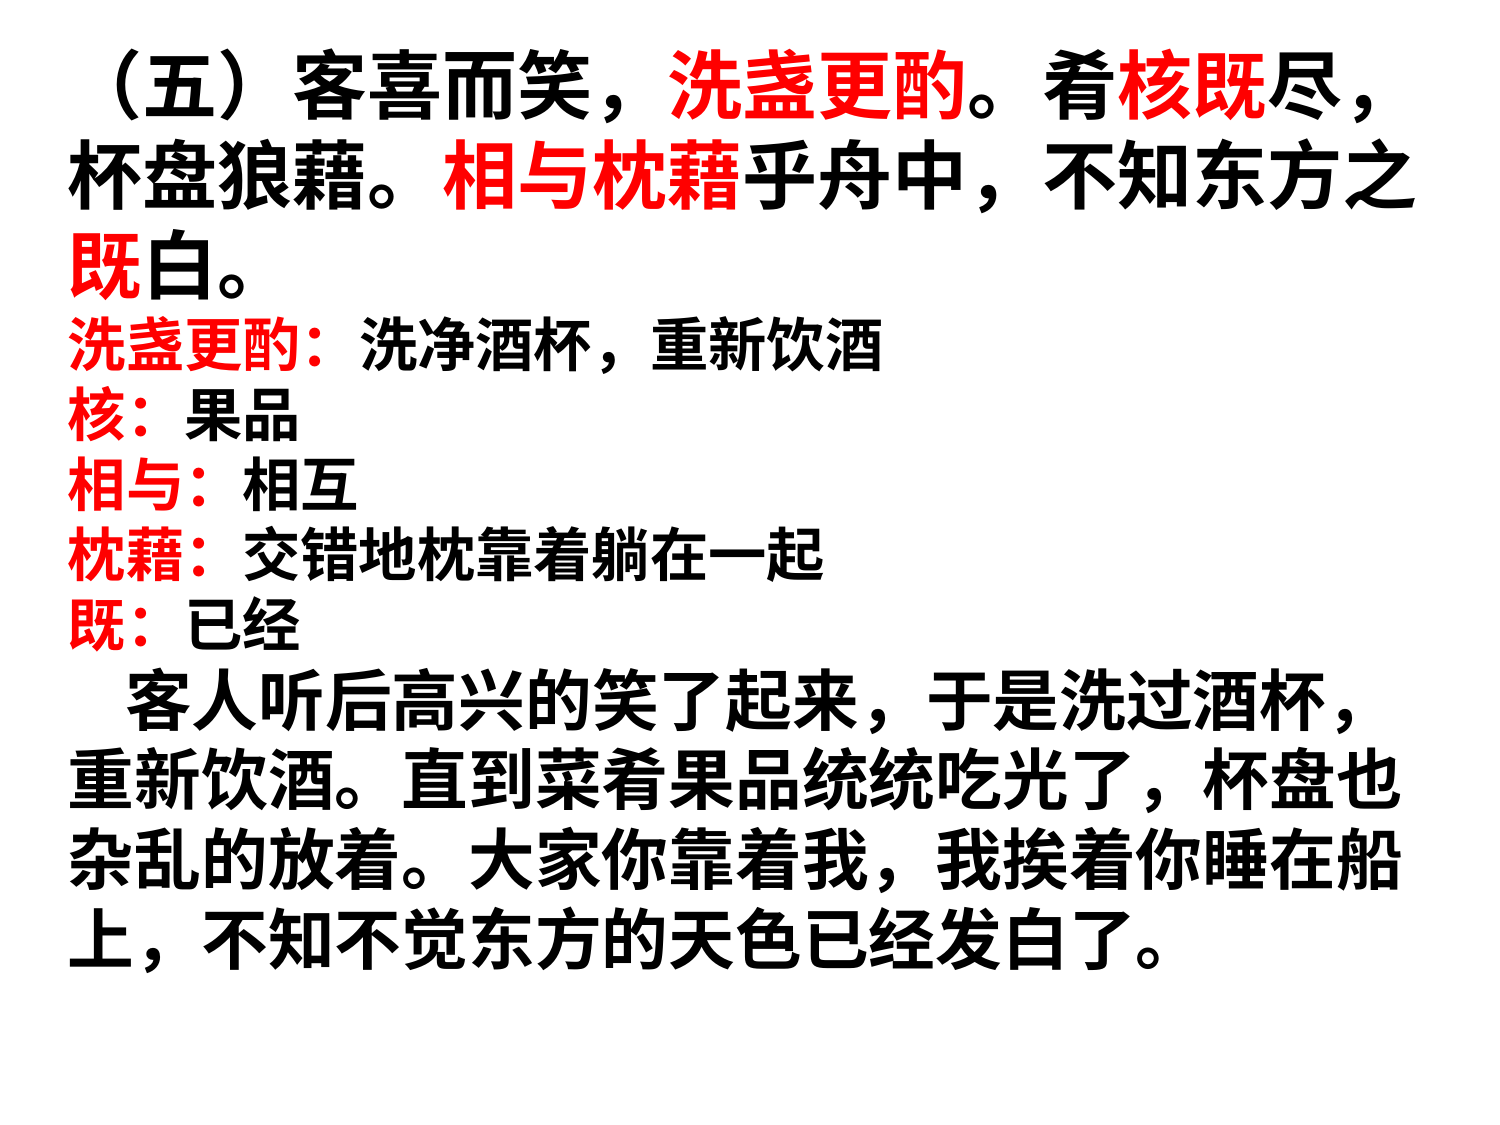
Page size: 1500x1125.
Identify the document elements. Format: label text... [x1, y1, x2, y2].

text_box （五）客喜而笑，洗盏更酌。肴核既尽，杯盘狼藉。相与枕藉乎舟中，不知东方之既白。 洗盏更酌：洗净酒杯，重新饮酒 核：果品 相与：相互 枕藉：交错地枕靠着躺在一起 既：已经 客人听后高兴的笑了起来，于是洗过酒杯，重新饮酒。直到菜肴果品统统吃光了，杯盘也杂乱的放着。大家你靠着我，我挨着你睡在船上，不知不觉东方的天色已经发白了。 [53, 31, 1436, 986]
